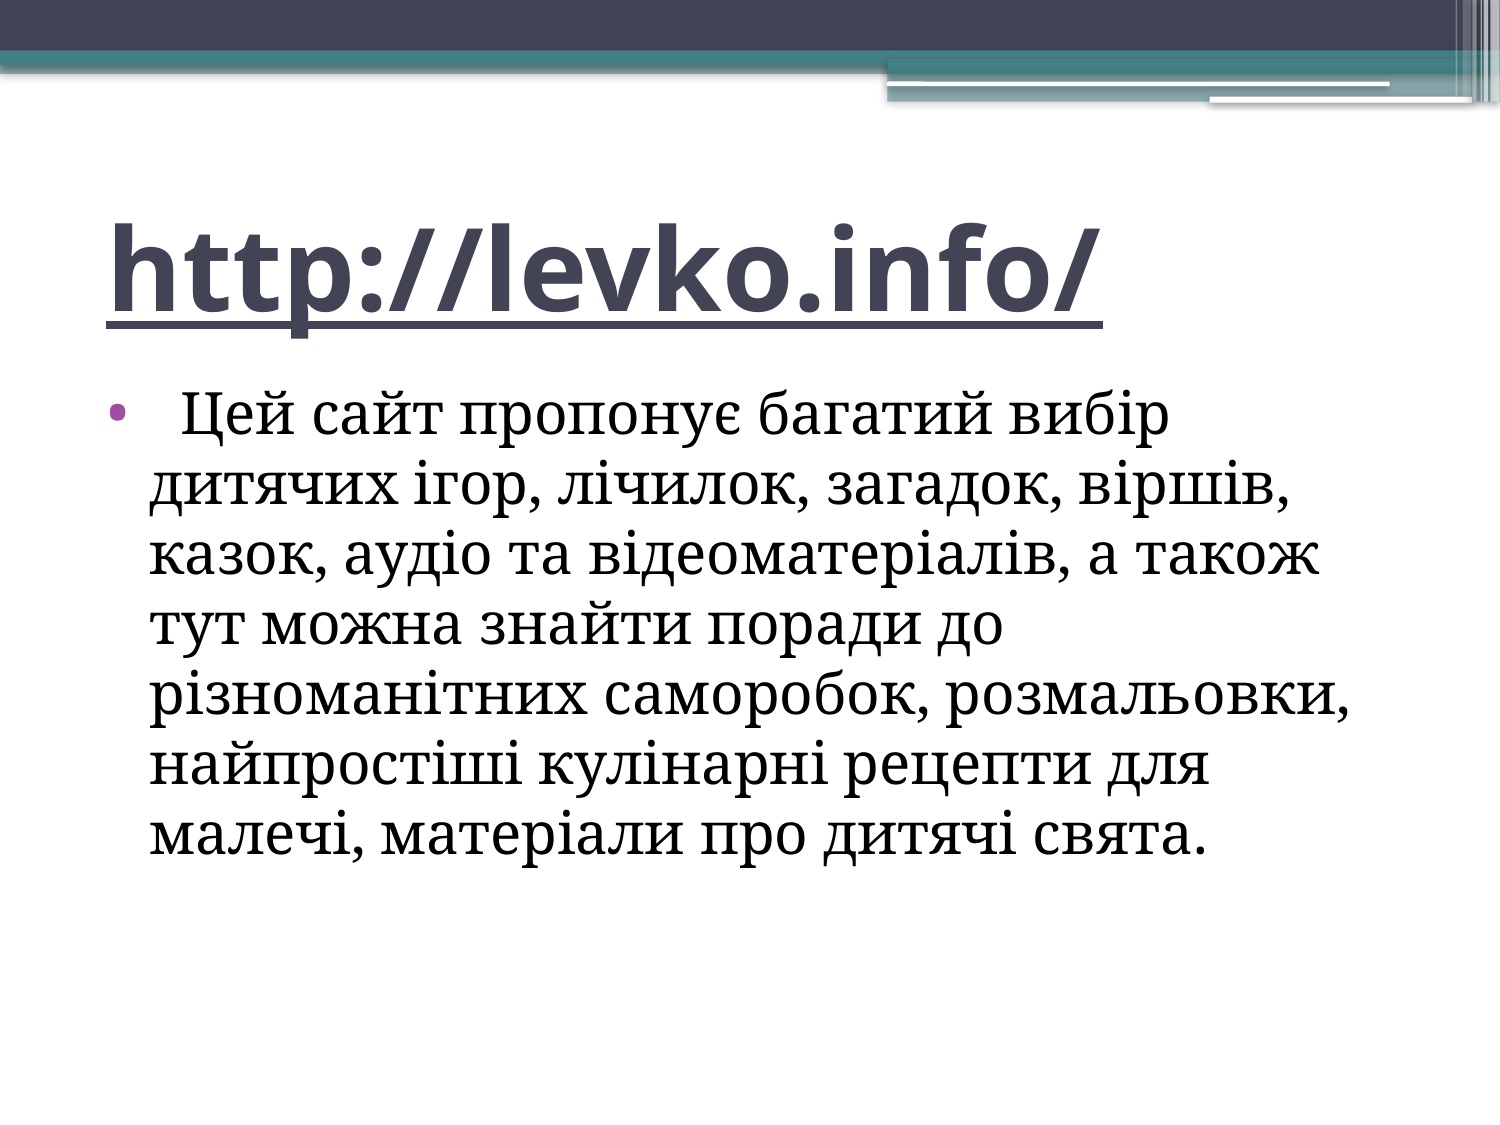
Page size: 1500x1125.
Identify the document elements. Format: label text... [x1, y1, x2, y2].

list Цей сайт пропонує багатий вибір дитячих ігор, лічилок, загадок, віршів, казок, аудіо та відеоматеріалів, а також тут можна знайти поради до різноманітних саморобок, розмальовки, найпростіші кулінарні рецепти для малечі, матеріали про дитячі свята. [75, 368, 1425, 1079]
title http://levko.info/ [75, 187, 1425, 363]
